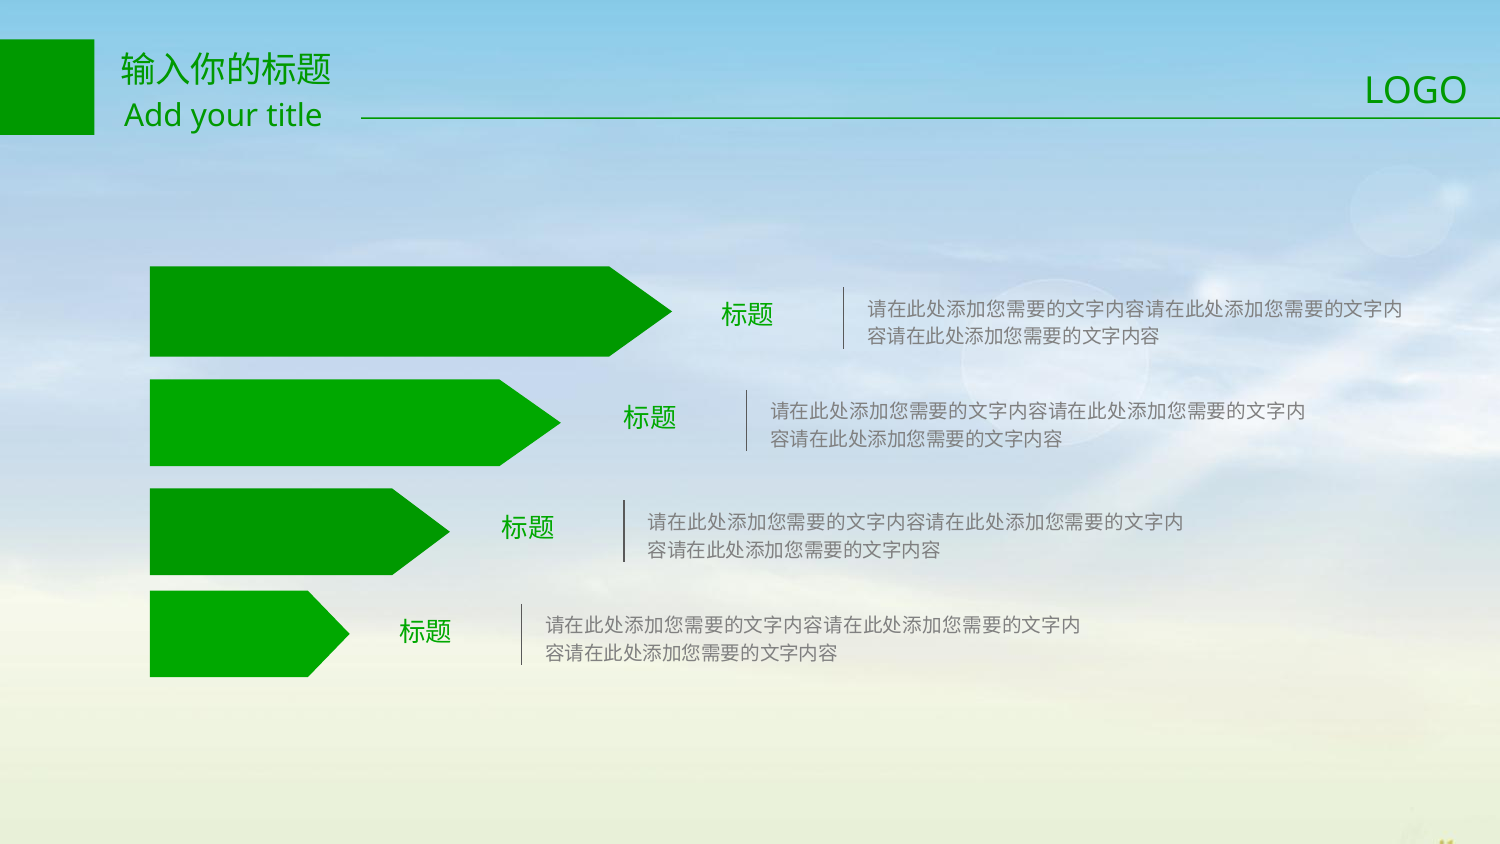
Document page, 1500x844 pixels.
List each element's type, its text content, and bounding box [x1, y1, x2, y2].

text_box 请在此处添加您需要的文字内容请在此处添加您需要的文字内容请在此处添加您需要的文字内容 [867, 292, 1403, 348]
text_box 请在此处添加您需要的文字内容请在此处添加您需要的文字内容请在此处添加您需要的文字内容 [647, 506, 1184, 561]
text_box [149, 488, 450, 576]
text_box [149, 266, 673, 357]
text_box 请在此处添加您需要的文字内容请在此处添加您需要的文字内容请在此处添加您需要的文字内容 [770, 395, 1306, 451]
text_box 标题 [573, 393, 728, 441]
text_box 标题 [348, 607, 503, 654]
text_box 请在此处添加您需要的文字内容请在此处添加您需要的文字内容请在此处添加您需要的文字内容 [545, 609, 1081, 665]
text_box 标题 [670, 291, 825, 338]
text_box 标题 [451, 504, 606, 551]
picture [0, 0, 1500, 844]
text_box [149, 590, 350, 678]
text_box [149, 379, 561, 467]
